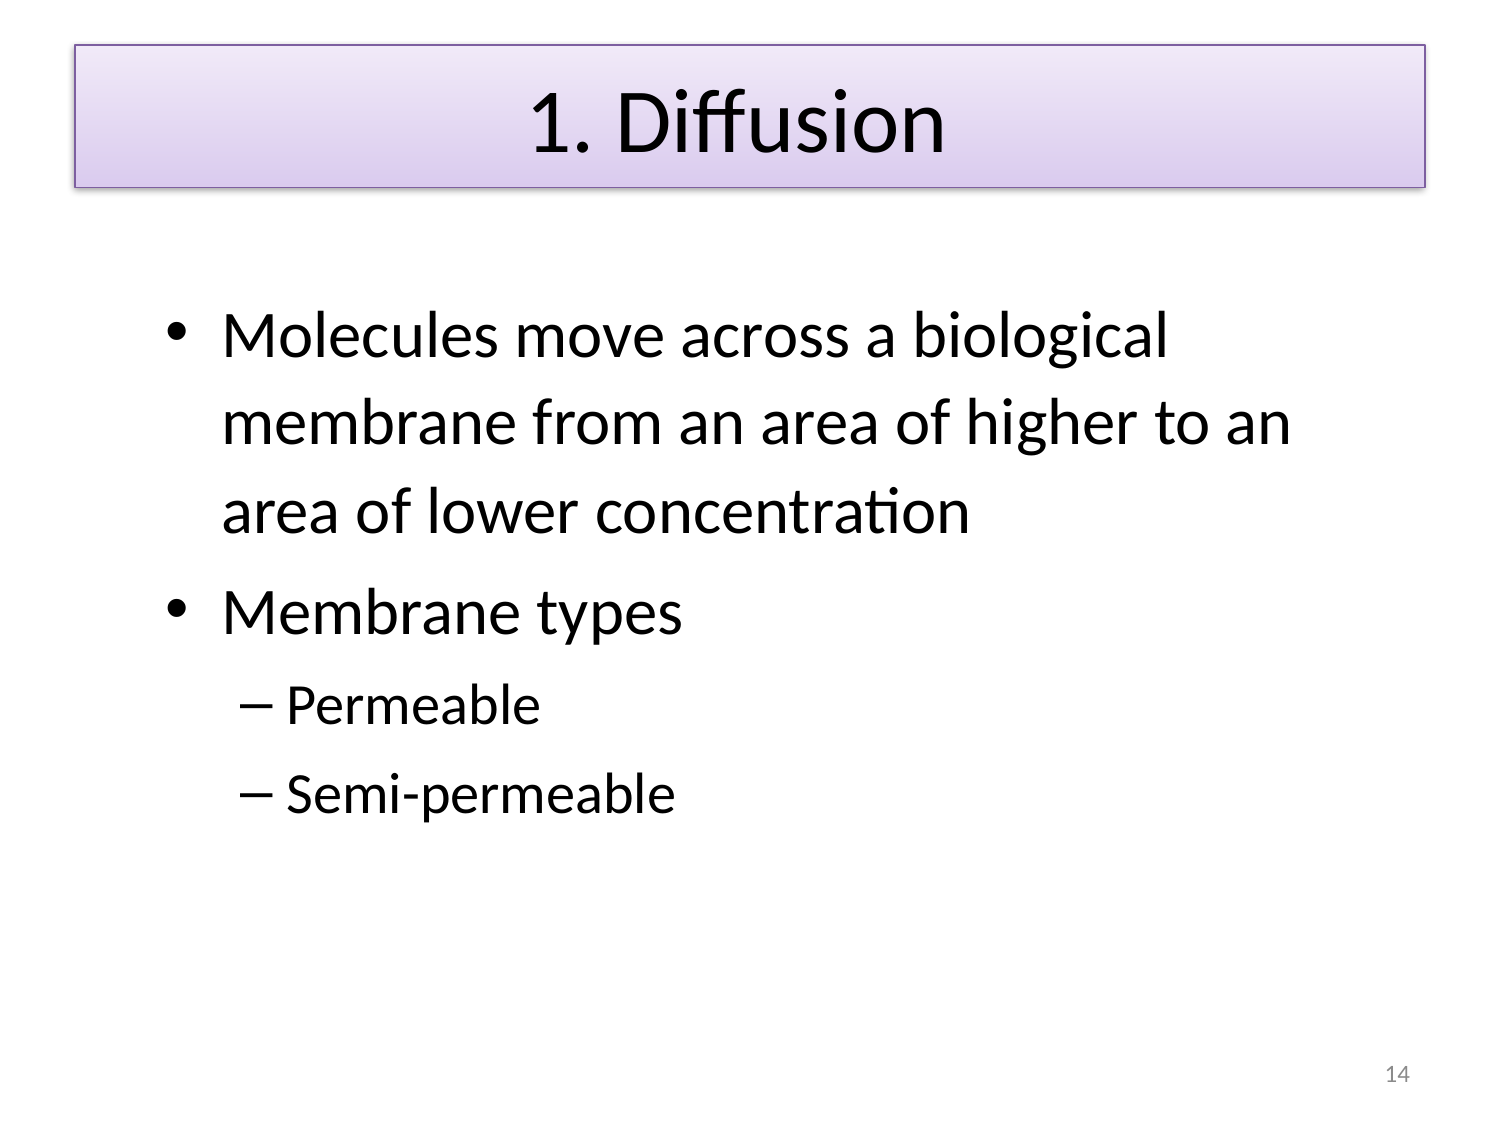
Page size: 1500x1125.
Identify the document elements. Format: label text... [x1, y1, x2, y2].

title 1. Diffusion [74, 44, 1426, 188]
list Molecules move across a biological membrane from an area of higher to an area of lower concentration Membrane types Permeable Semi-permeable [150, 275, 1425, 1013]
slide_number 14 [1074, 1042, 1425, 1103]
